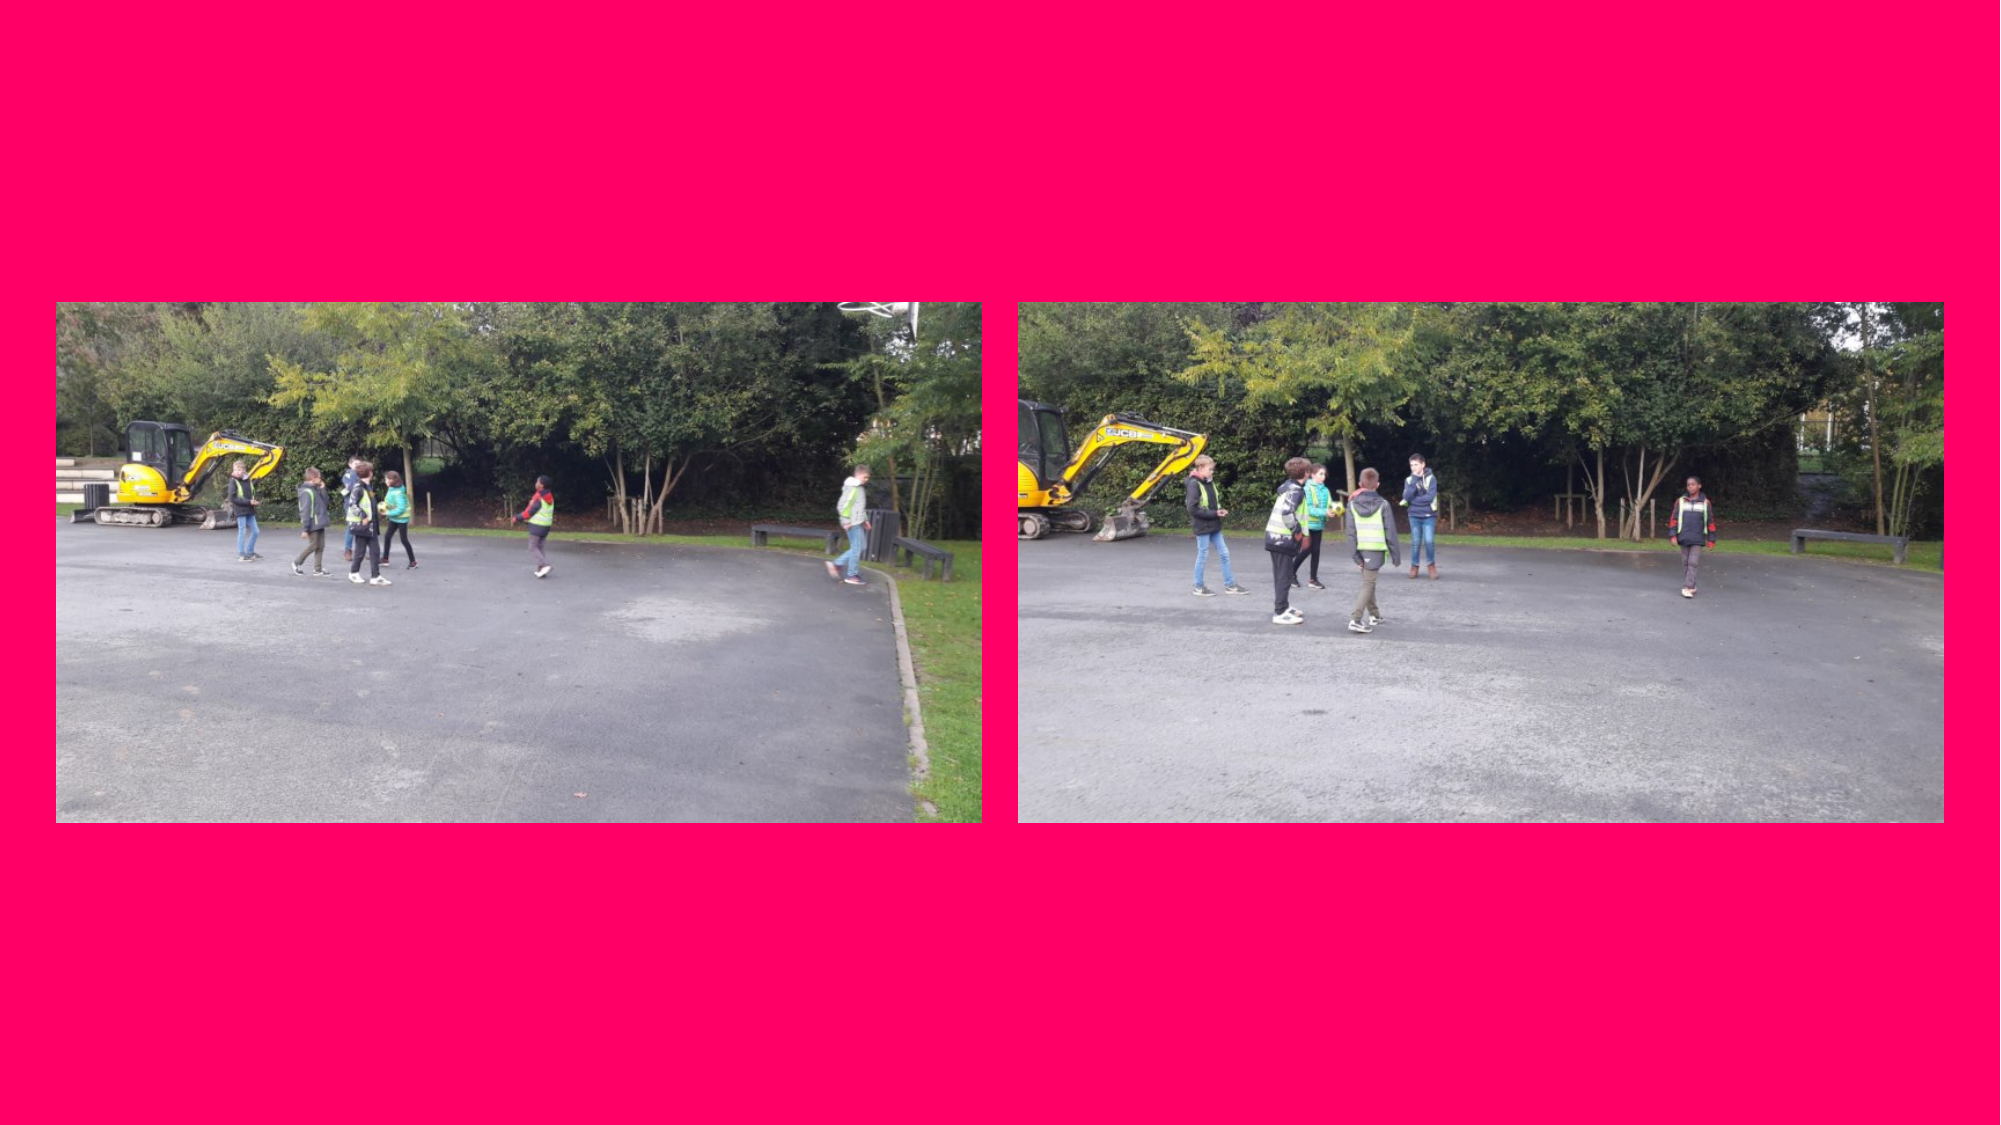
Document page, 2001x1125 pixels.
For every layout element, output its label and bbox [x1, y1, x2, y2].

picture [1018, 302, 1944, 823]
picture [56, 302, 982, 823]
